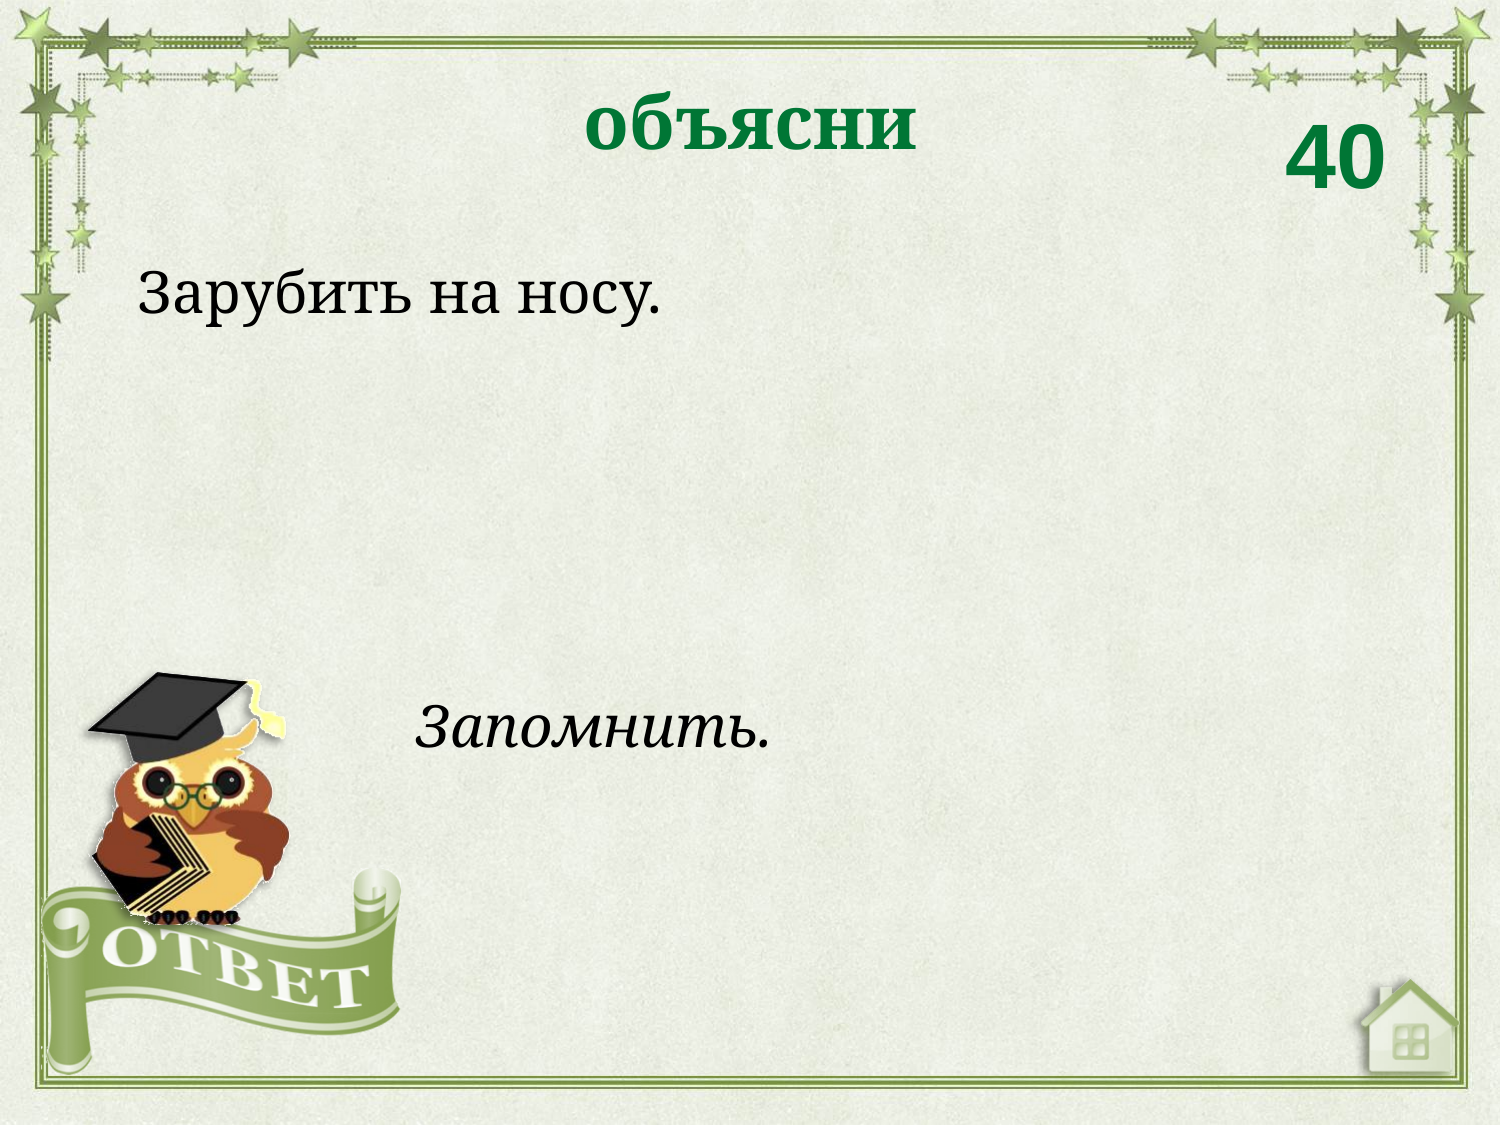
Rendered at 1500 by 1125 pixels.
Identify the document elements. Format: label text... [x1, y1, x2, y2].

text_box объясни [301, 66, 1200, 172]
text_box 40 [1266, 89, 1407, 215]
text_box Запомнить. [400, 681, 1435, 766]
picture [0, 0, 1500, 1125]
text_box Зарубить на носу. [123, 247, 1378, 333]
